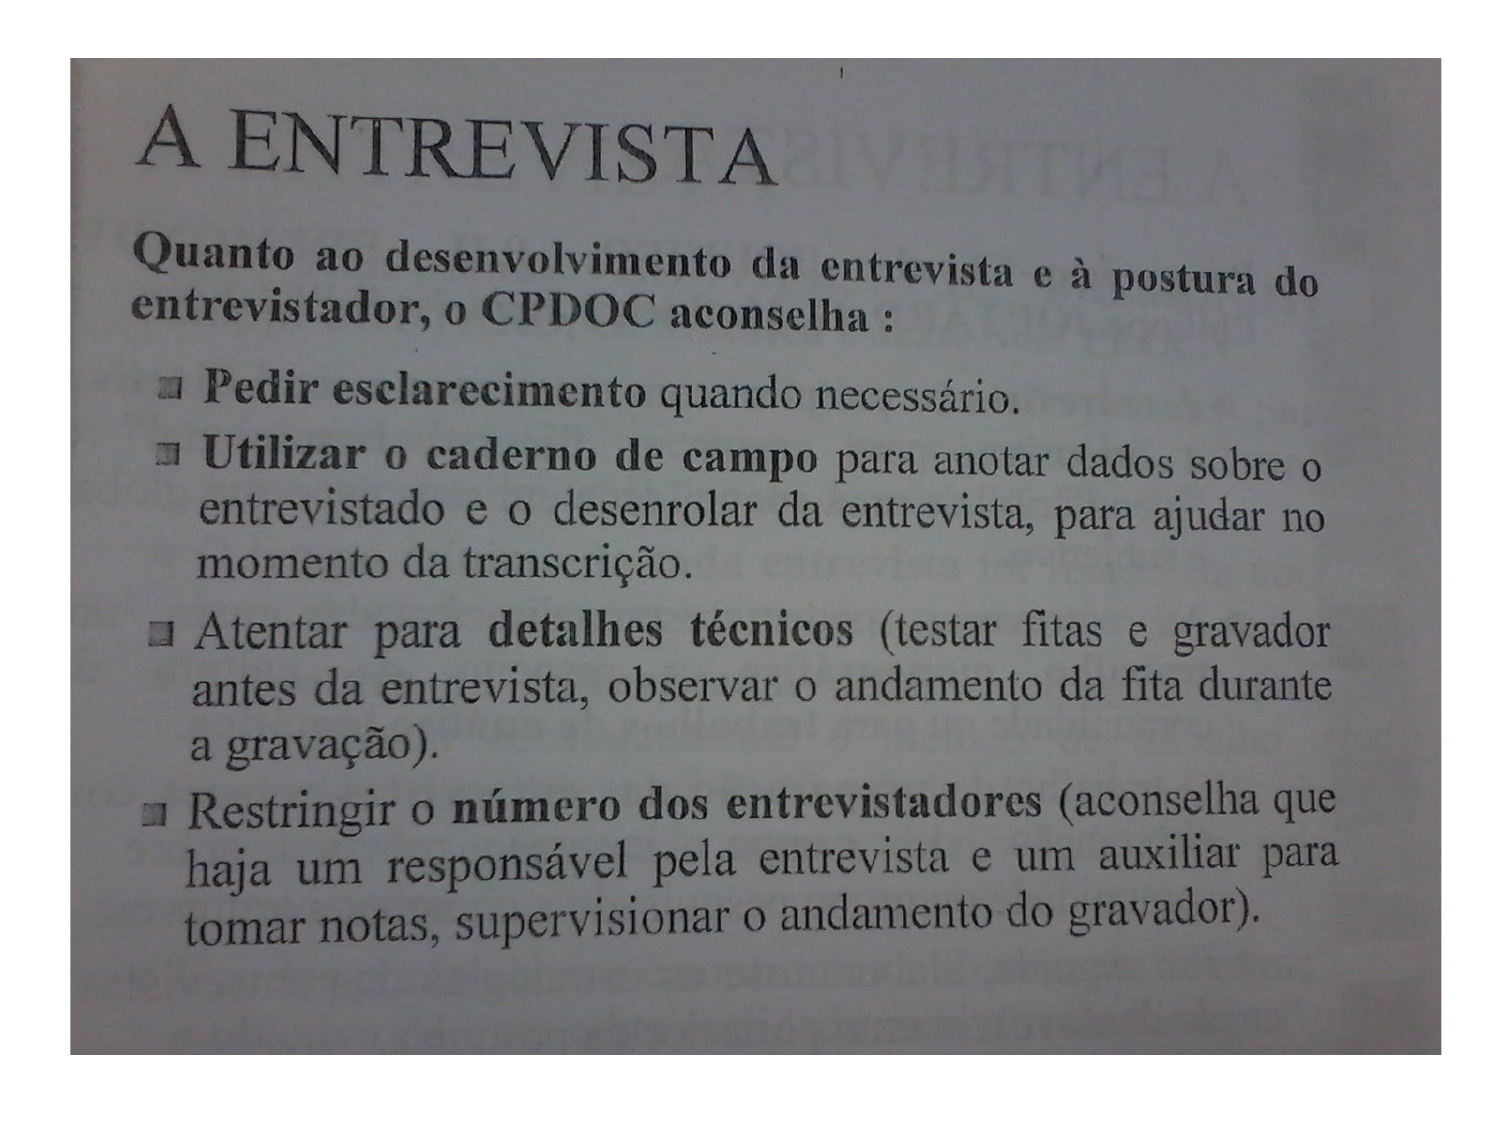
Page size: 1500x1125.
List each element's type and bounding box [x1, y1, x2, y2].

picture [70, 58, 1442, 1055]
